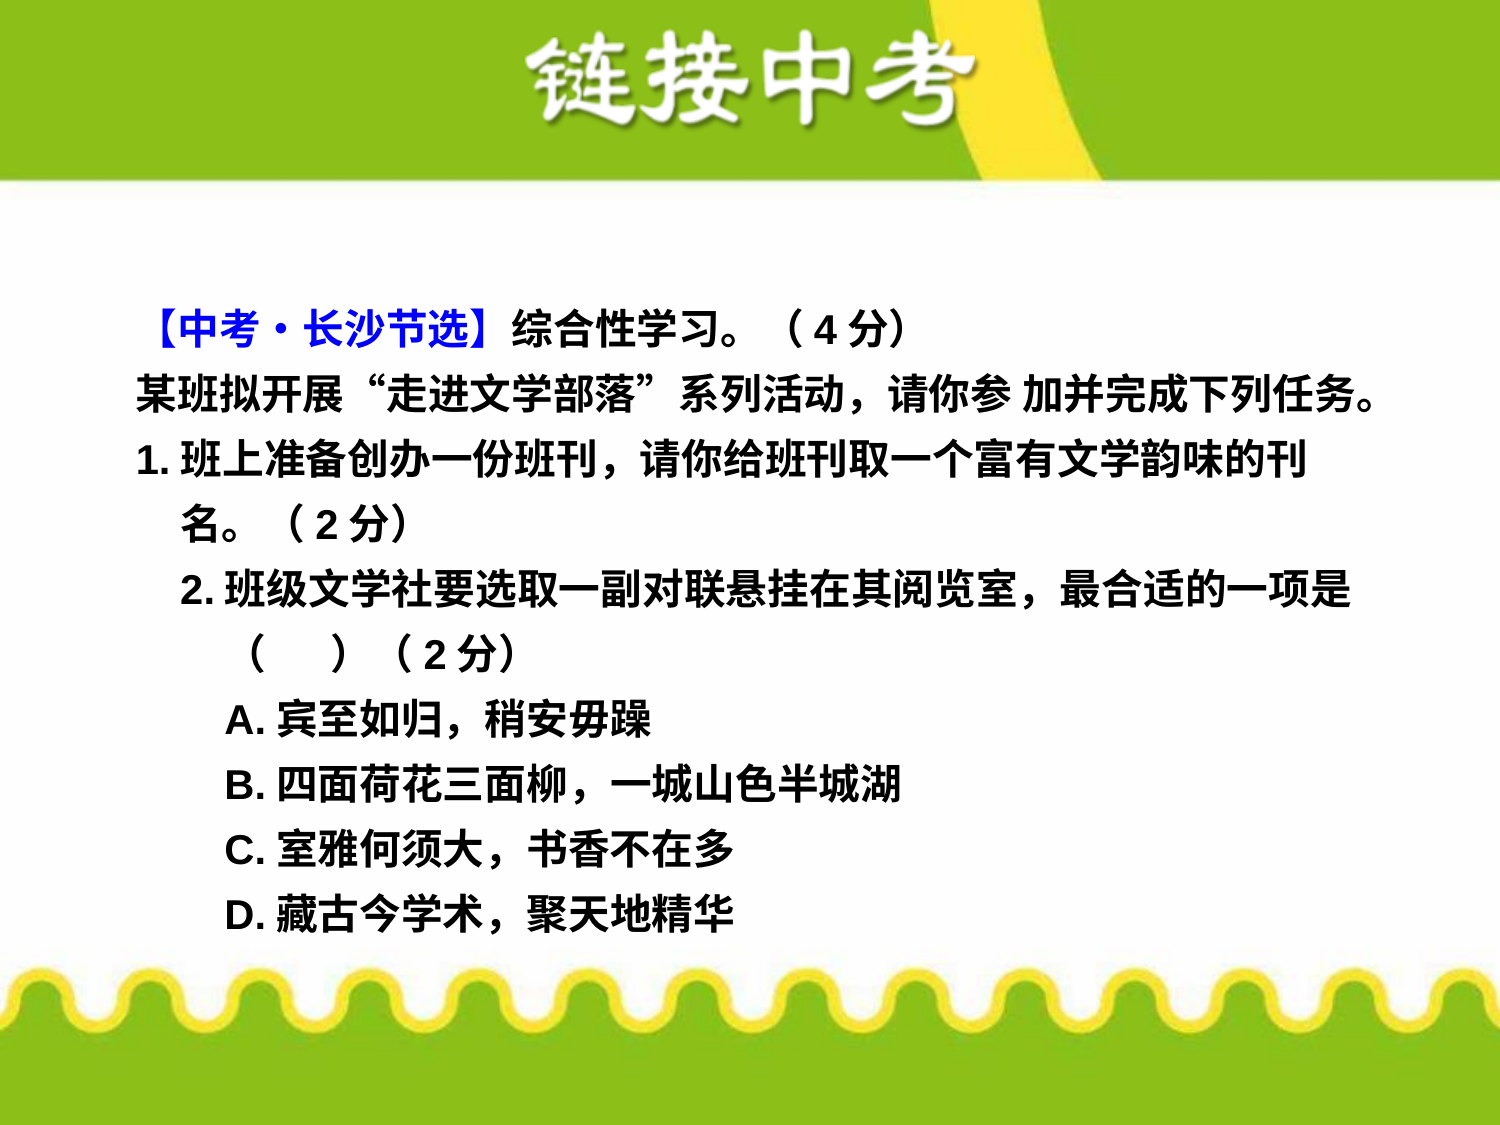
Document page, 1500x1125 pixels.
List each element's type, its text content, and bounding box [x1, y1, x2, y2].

picture [0, 0, 1500, 1125]
text_box 【中考•长沙节选】综合性学习。（4分） 某班拟开展“走进文学部落”系列活动，请你参 加并完成下列任务。 1.班上准备创办一份班刊，请你给班刊取一个富有文学韵味的刊 名。（2分） 2.班级文学社要选取一副对联悬挂在其阅览室，最合适的一项是 （ ）（2分） A.宾至如归，稍安毋躁 B.四面荷花三面柳，一城山色半城湖 C.室雅何须大，书香不在多 D.藏古今学术，聚天地精华 [121, 280, 1437, 946]
